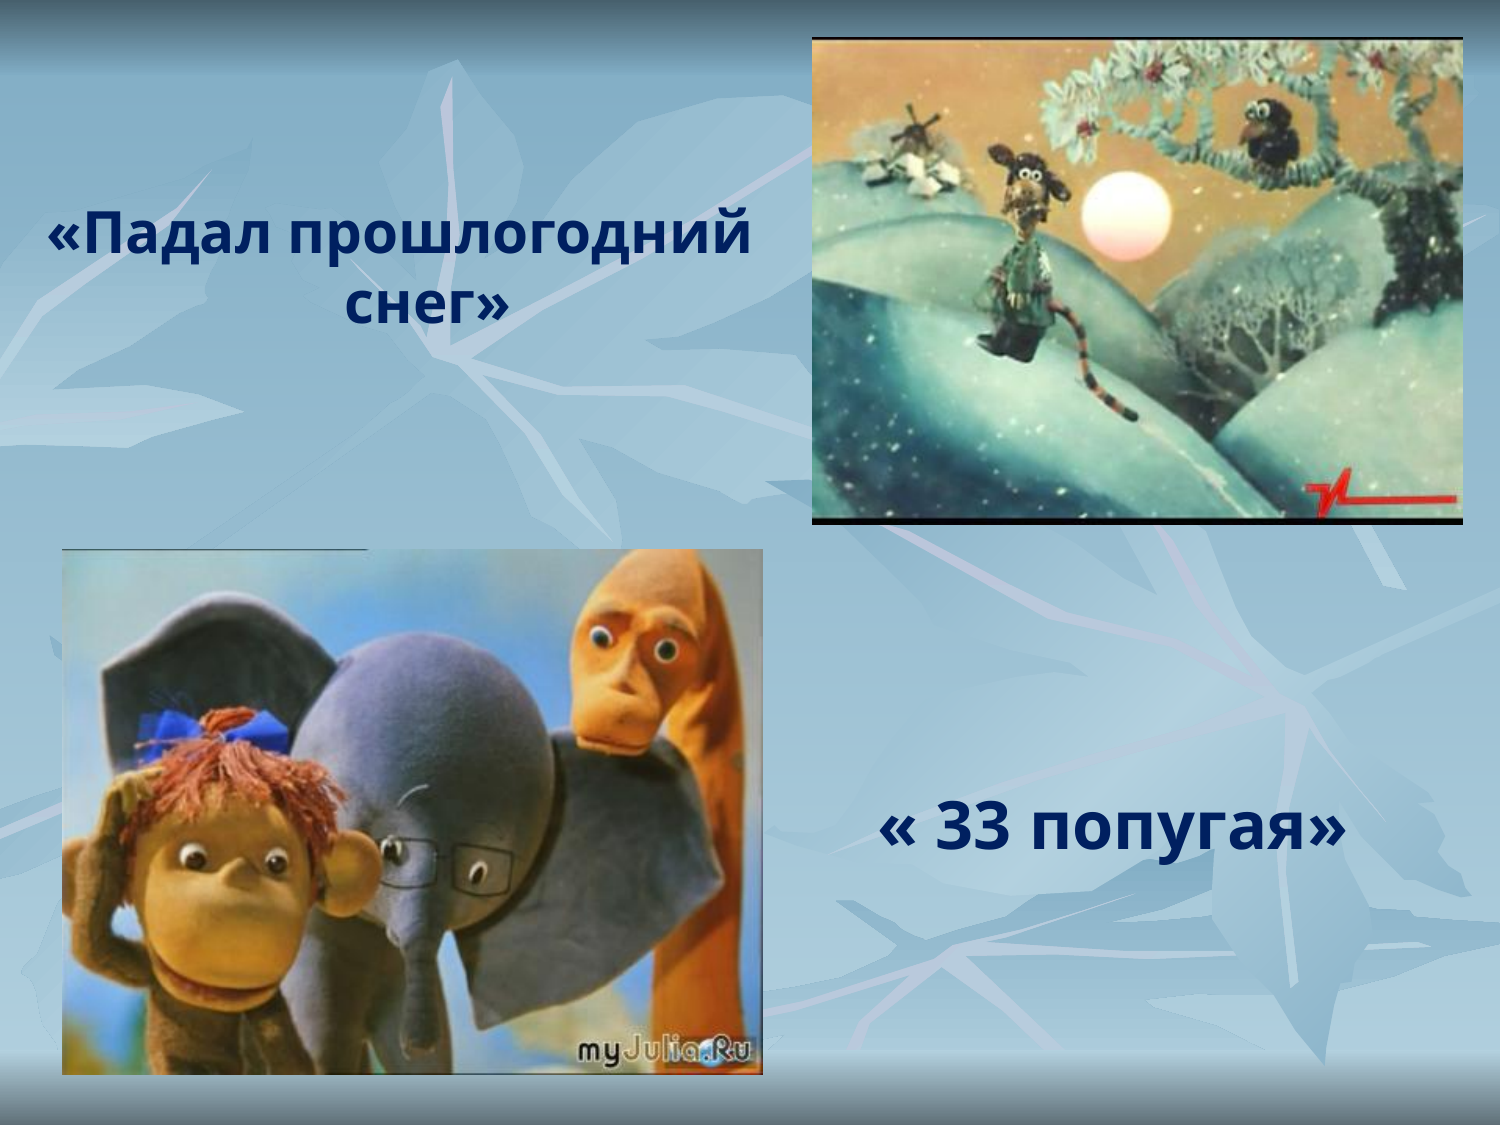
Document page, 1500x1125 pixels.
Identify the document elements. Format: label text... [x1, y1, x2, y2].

picture [62, 549, 763, 1076]
list « 33 попугая» [862, 774, 1388, 938]
list «Падал прошлогодний снег» [24, 187, 776, 438]
picture [812, 37, 1463, 526]
